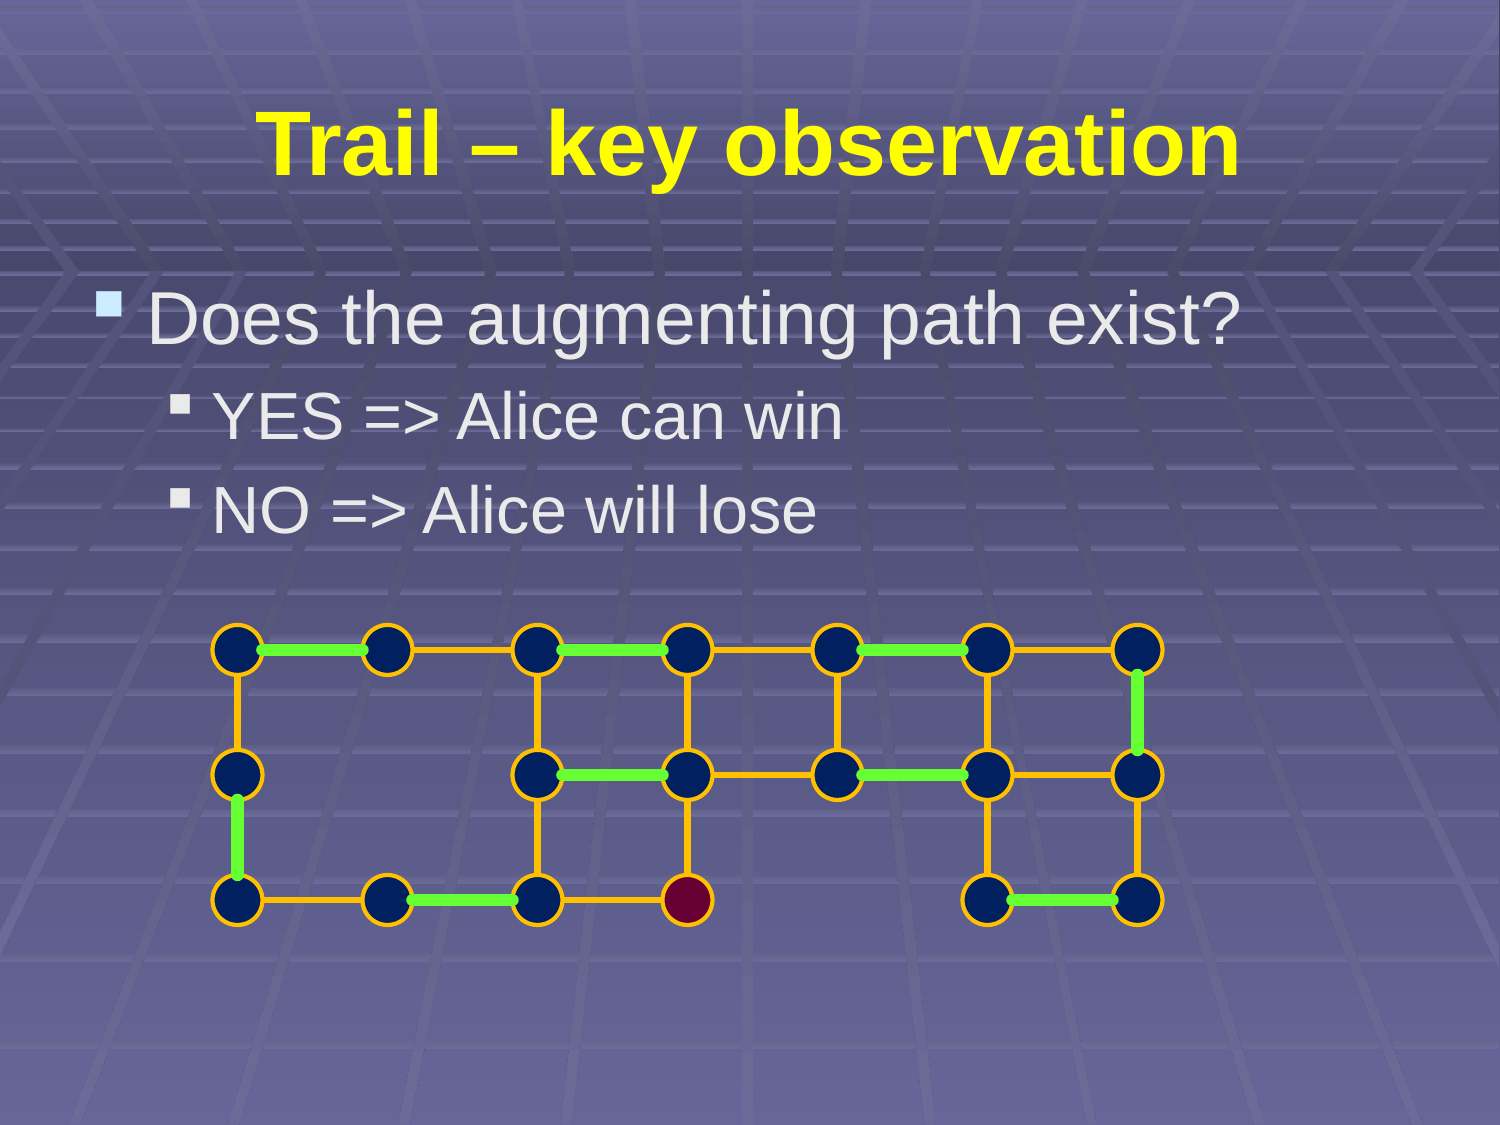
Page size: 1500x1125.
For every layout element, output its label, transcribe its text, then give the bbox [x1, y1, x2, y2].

text_box [210, 622, 264, 677]
text_box [511, 873, 565, 928]
text_box [960, 873, 1014, 928]
text_box [510, 748, 564, 802]
text_box [361, 622, 415, 678]
text_box [661, 622, 715, 677]
text_box [210, 873, 265, 928]
text_box [210, 748, 265, 802]
text_box [660, 873, 715, 928]
text_box [961, 622, 1015, 677]
text_box [360, 872, 414, 928]
text_box [810, 748, 864, 803]
text_box [961, 748, 1015, 802]
text_box [1110, 748, 1165, 802]
text_box [1110, 622, 1165, 677]
text_box [510, 622, 564, 677]
text_box [661, 748, 715, 802]
title Trail – key observation [74, 44, 1425, 233]
text_box [1111, 873, 1165, 928]
list Does the augmenting path exist? YES => Alice can win NO => Alice will lose [74, 261, 1425, 1001]
text_box [810, 622, 864, 677]
